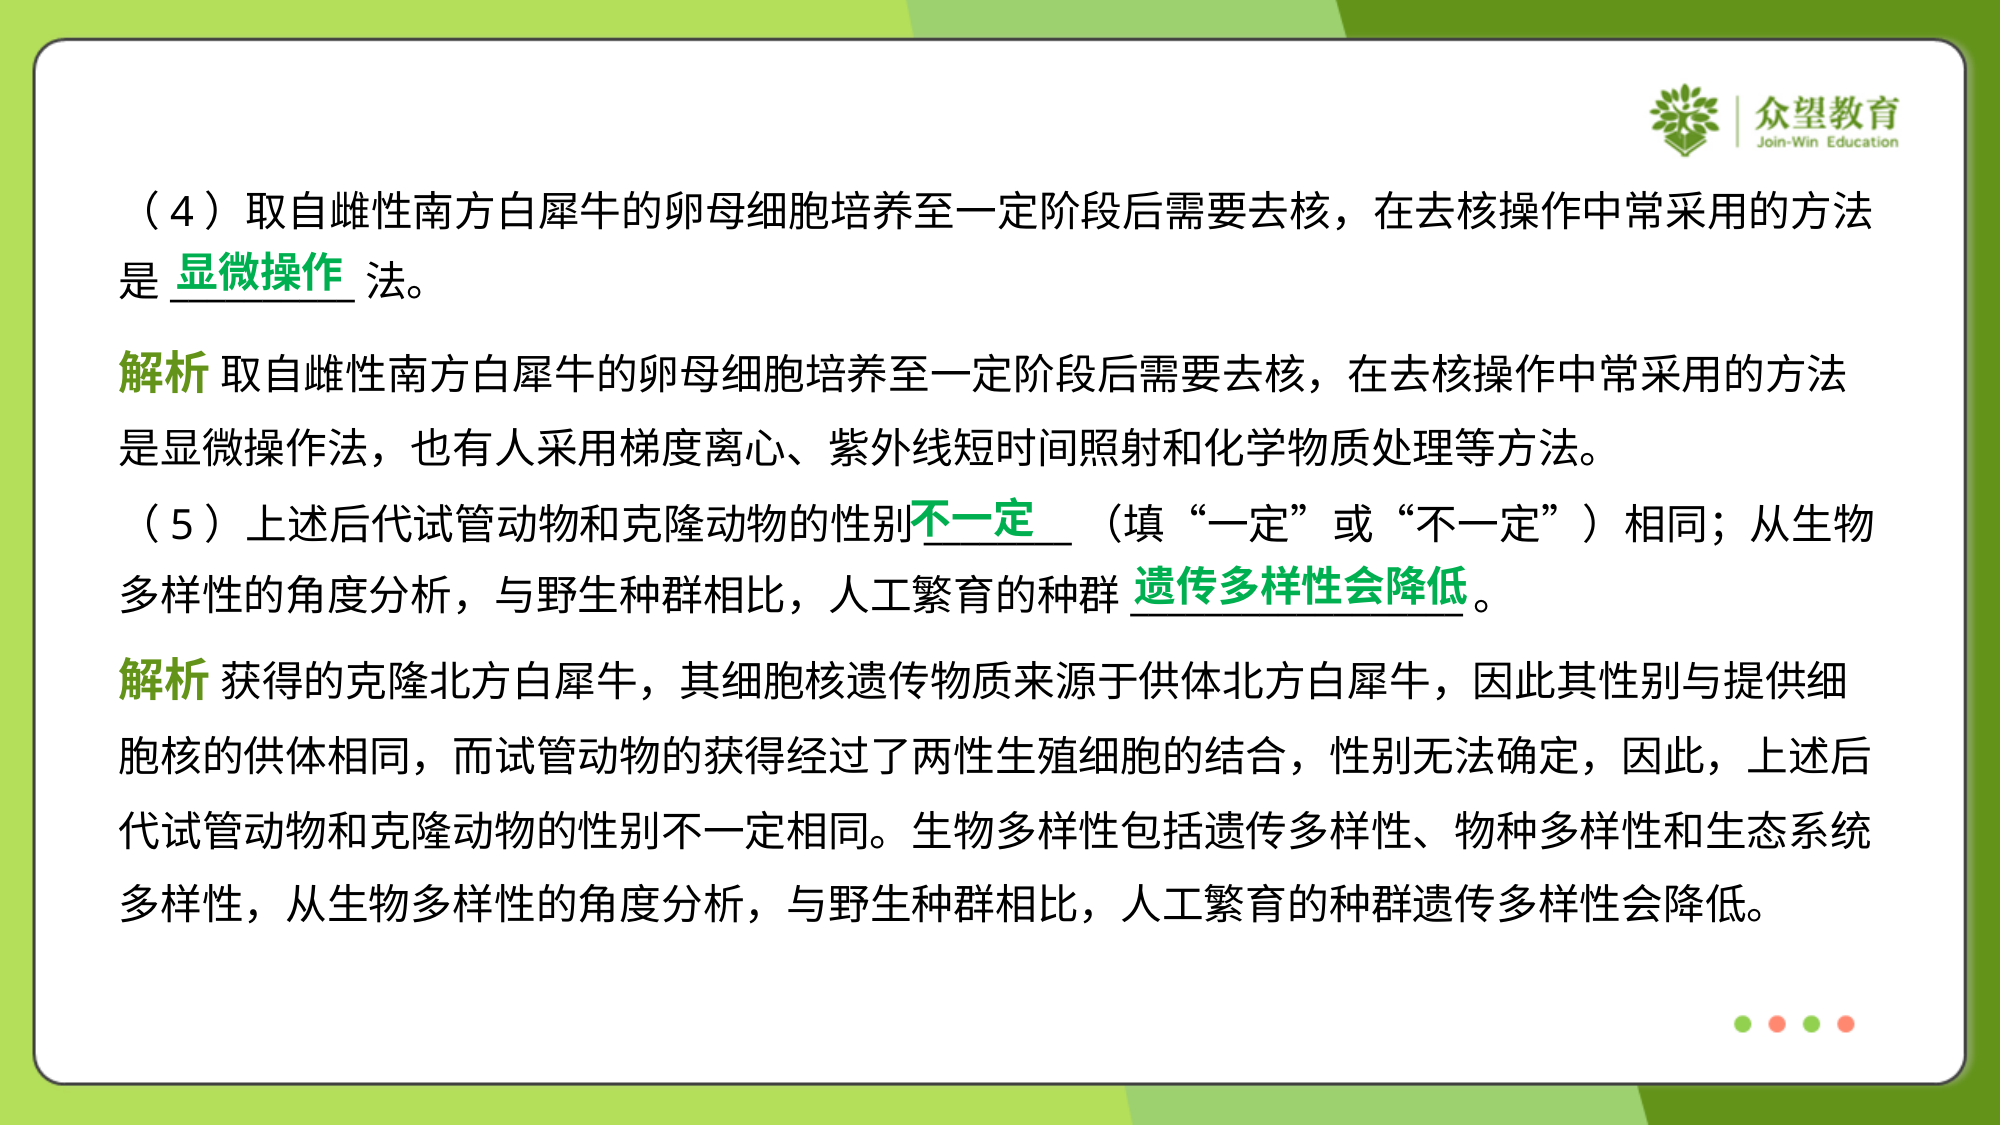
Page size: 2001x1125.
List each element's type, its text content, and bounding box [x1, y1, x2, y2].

picture [0, 0, 2000, 1125]
text_box 显微操作 [161, 224, 359, 289]
text_box （4）取自雌性南方白犀牛的卵母细胞培养至一定阶段后需要去核，在去核操作中常采用的方法 是__________法。 [118, 159, 1883, 298]
text_box （5）上述后代试管动物和克隆动物的性别________（填“一定”或“不一定”）相同；从生物 多样性的角度分析，与野生种群相比，人工繁育的种群__________________。 [118, 473, 1883, 612]
text_box 遗传多样性会降低 [1119, 538, 1484, 603]
text_box 解析 获得的克隆北方白犀牛，其细胞核遗传物质来源于供体北方白犀牛，因此其性别与提供细 胞核的供体相同，而试管动物的获得经过了两性生殖细胞的结合，性别无法确定，因此，上述后 代试管动物和克隆动物的性别不一定相同。生物多样性包括遗传多样性、物种多样性和生态系统 多样性，从生物多样性的角度分析，与野生种群相比，人工繁育的种群遗传多样性会降低。 [118, 628, 1883, 921]
text_box 不一定 [894, 467, 1050, 534]
text_box 解析 取自雌性南方白犀牛的卵母细胞培养至一定阶段后需要去核，在去核操作中常采用的方法 是显微操作法，也有人采用梯度离心、紫外线短时间照射和化学物质处理等方法。 [118, 315, 1883, 465]
